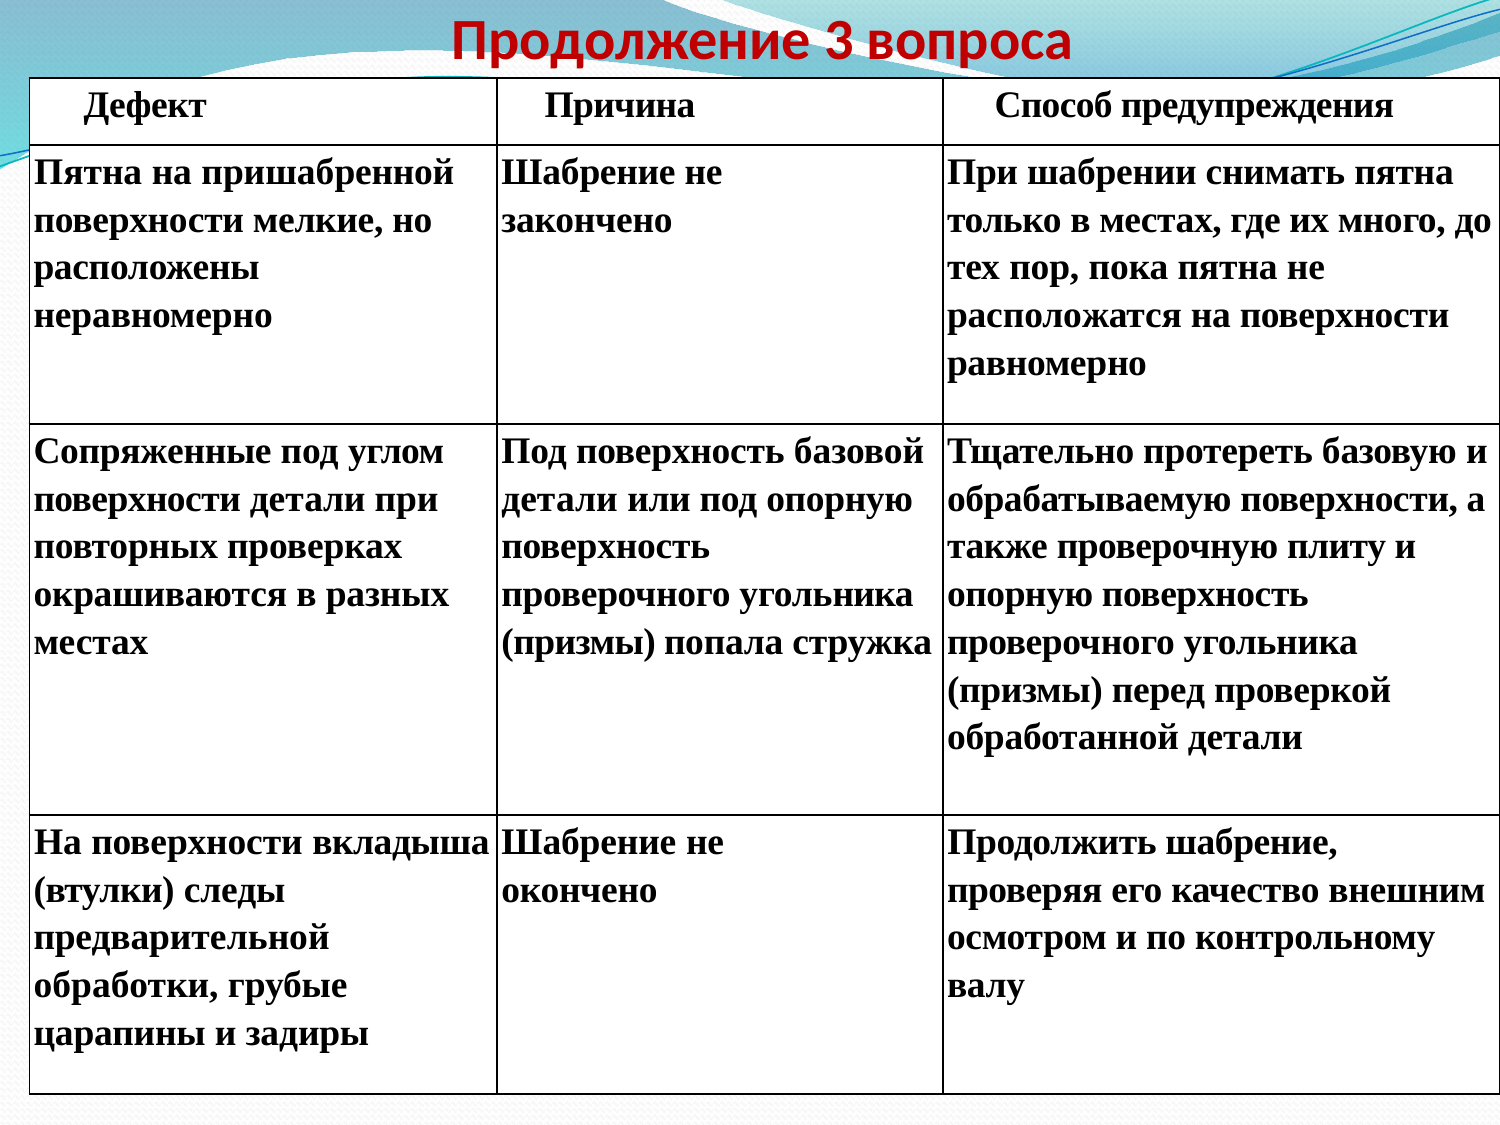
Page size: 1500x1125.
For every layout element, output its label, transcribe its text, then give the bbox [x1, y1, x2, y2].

table_cell Тщательно протереть базовую и обрабатываемую поверхности, а также проверочную плиту и опорную поверхность проверочного угольника (призмы) перед проверкой обработанной детали [944, 425, 1499, 814]
table_cell Под поверхность базовой детали или под опорную поверхность проверочного угольника (призмы) попала стружка [498, 425, 942, 814]
table_cell При шабрении снимать пятна только в местах, где их много, до тех пор, пока пятна не расположатся на поверхности равномерно [944, 146, 1499, 423]
table_cell Продолжить шабрение, проверяя его качество внешним осмотром и по контрольному валу [944, 816, 1499, 1093]
table_cell Шабрение не закончено [498, 146, 942, 423]
table_header Способ предупреждения [944, 79, 1499, 144]
table_cell На поверхности вкладыша (втулки) следы предварительной обработки, грубые царапины и задиры [30, 816, 496, 1093]
table_header Причина [498, 79, 942, 144]
table_cell Сопряженные под углом поверхности детали при повторных проверках окрашиваются в разных местах [30, 425, 496, 814]
table_cell Пятна на пришабренной поверхности мелкие, но расположены неравномерно [30, 146, 496, 423]
table_cell Шабрение не окончено [498, 816, 942, 1093]
table_header Дефект [30, 79, 496, 144]
title Продолжение 3 вопроса [0, 0, 1500, 79]
